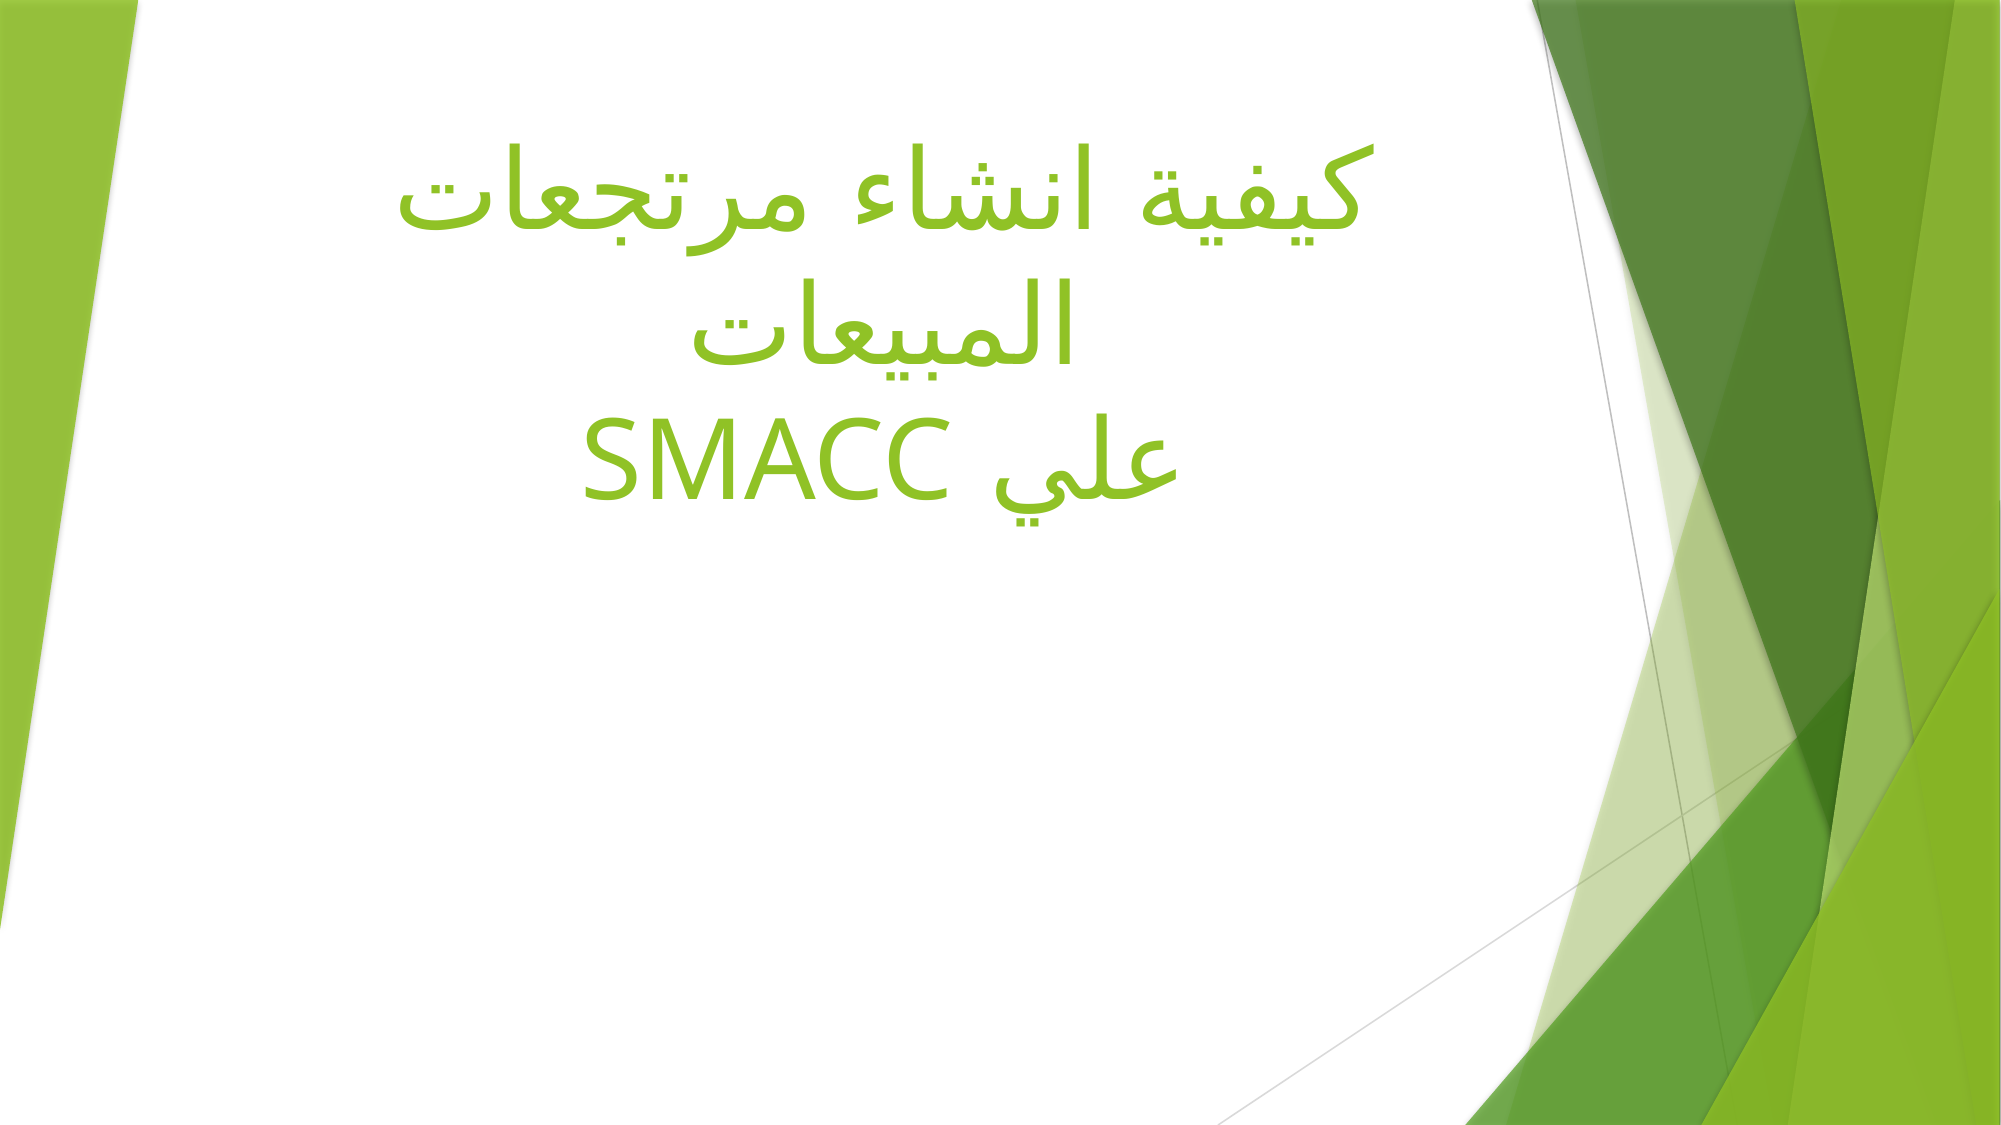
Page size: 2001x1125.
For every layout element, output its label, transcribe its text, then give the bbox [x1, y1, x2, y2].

title كيفية انشاء مرتجعات المبيعات علي SMACC [247, 394, 1522, 665]
